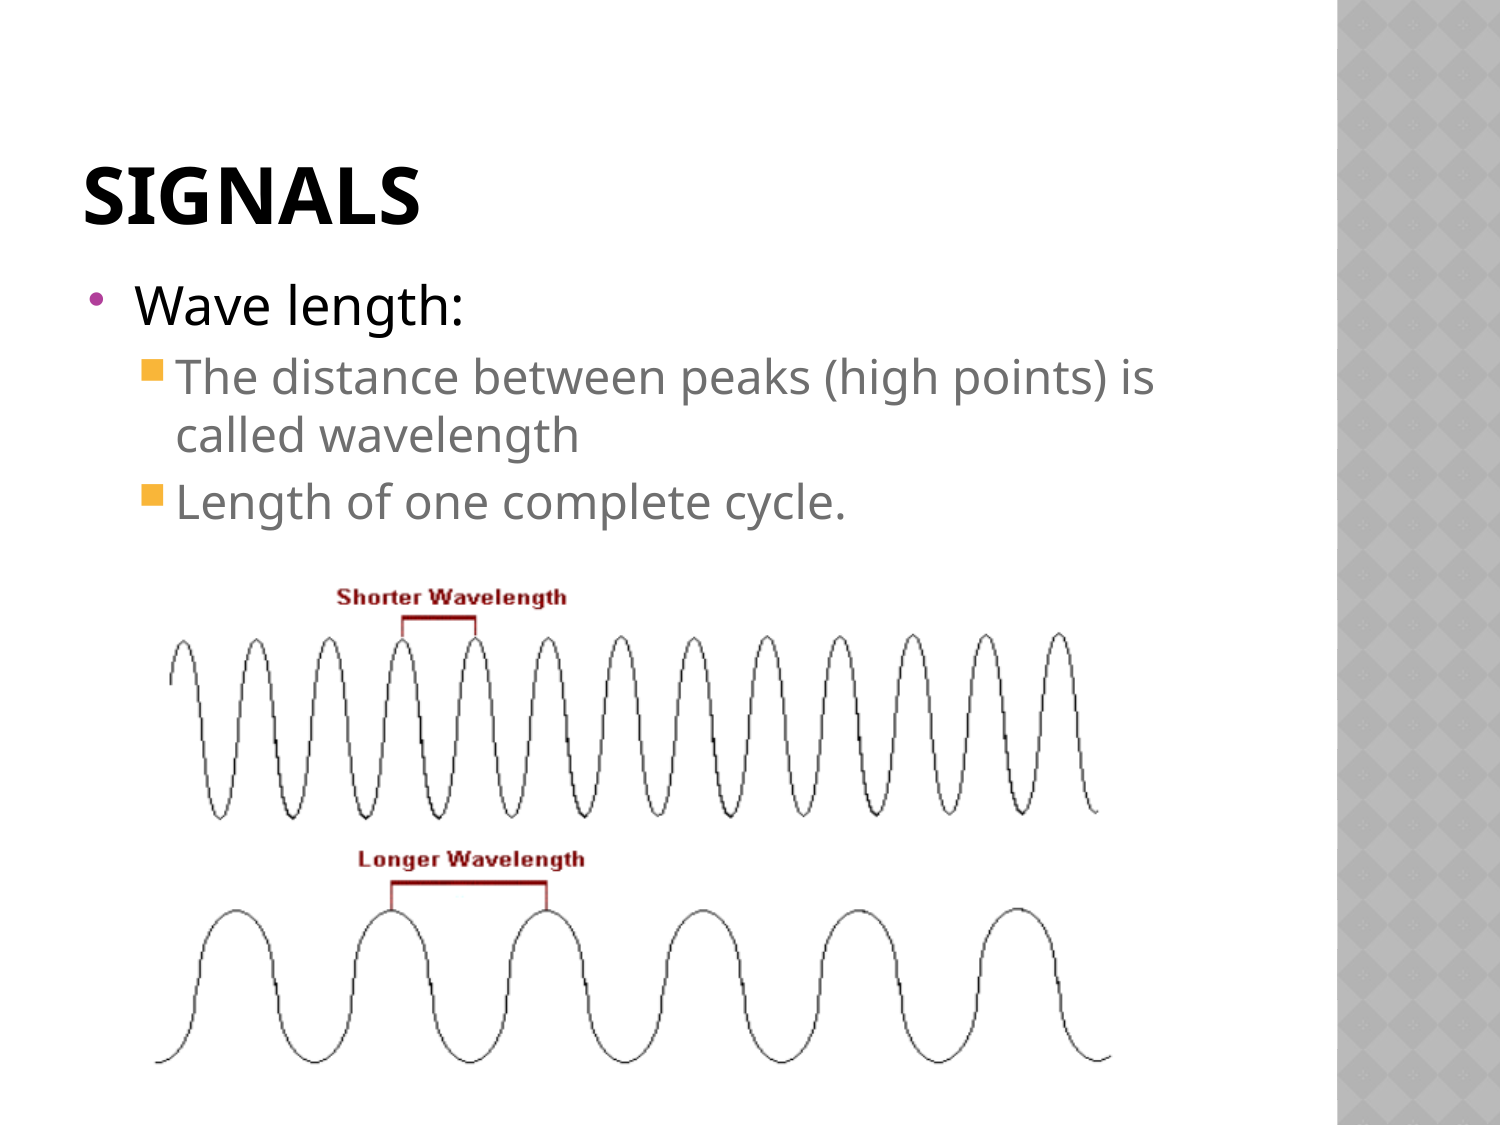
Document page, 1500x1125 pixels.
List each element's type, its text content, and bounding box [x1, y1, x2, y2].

title Signals [75, 52, 1263, 240]
picture [123, 573, 1158, 1107]
list Wave length: The distance between peaks (high points) is called wavelength Length of one complete cycle. [75, 264, 1263, 1059]
